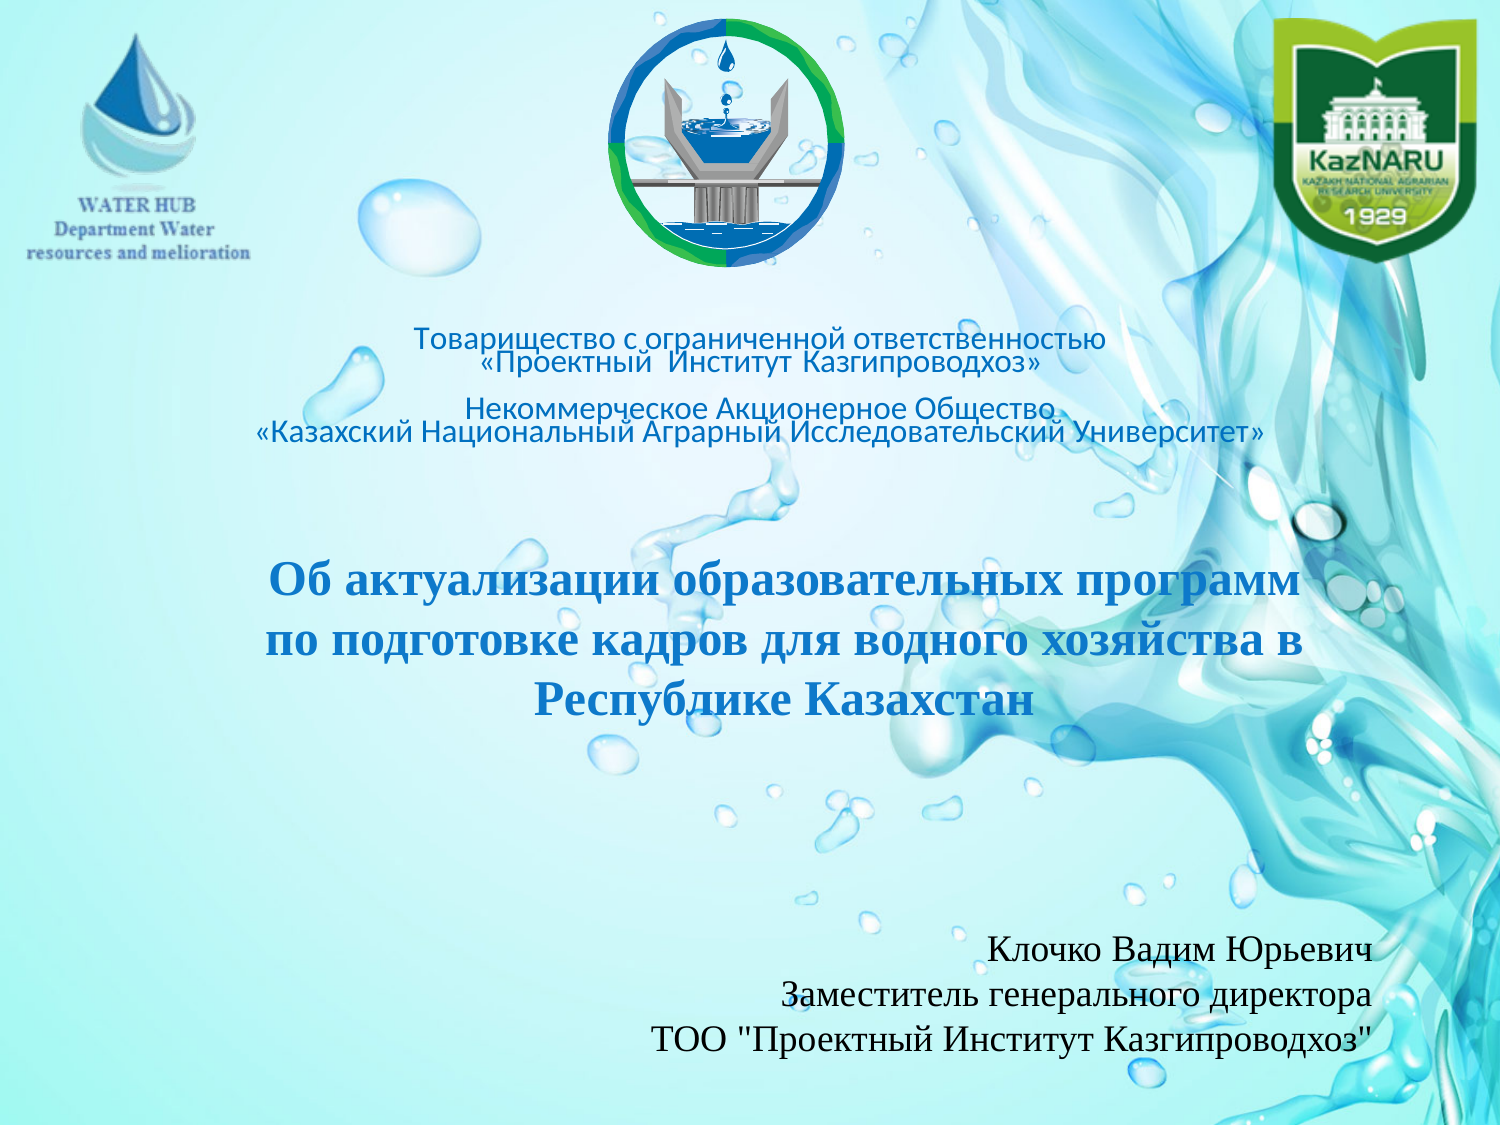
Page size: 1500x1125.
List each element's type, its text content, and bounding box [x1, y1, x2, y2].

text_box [607, 18, 845, 268]
picture [0, 0, 1500, 1125]
text_box Клочко Вадим Юрьевич Заместитель генерального директора ТОО "Проектный Институт Казгипроводхоз" [135, 916, 1388, 1066]
title Товарищество с ограниченной ответственностью «Проектный Институт Казгипроводхоз» Некоммерческое Акционерное Общество «Казахский Национальный Аграрный Исследовательский Университет» [111, 314, 1458, 468]
text_box Об актуализации образовательных программ по подготовке кадров для водного хозяйства в Республике Казахстан [248, 538, 1321, 734]
